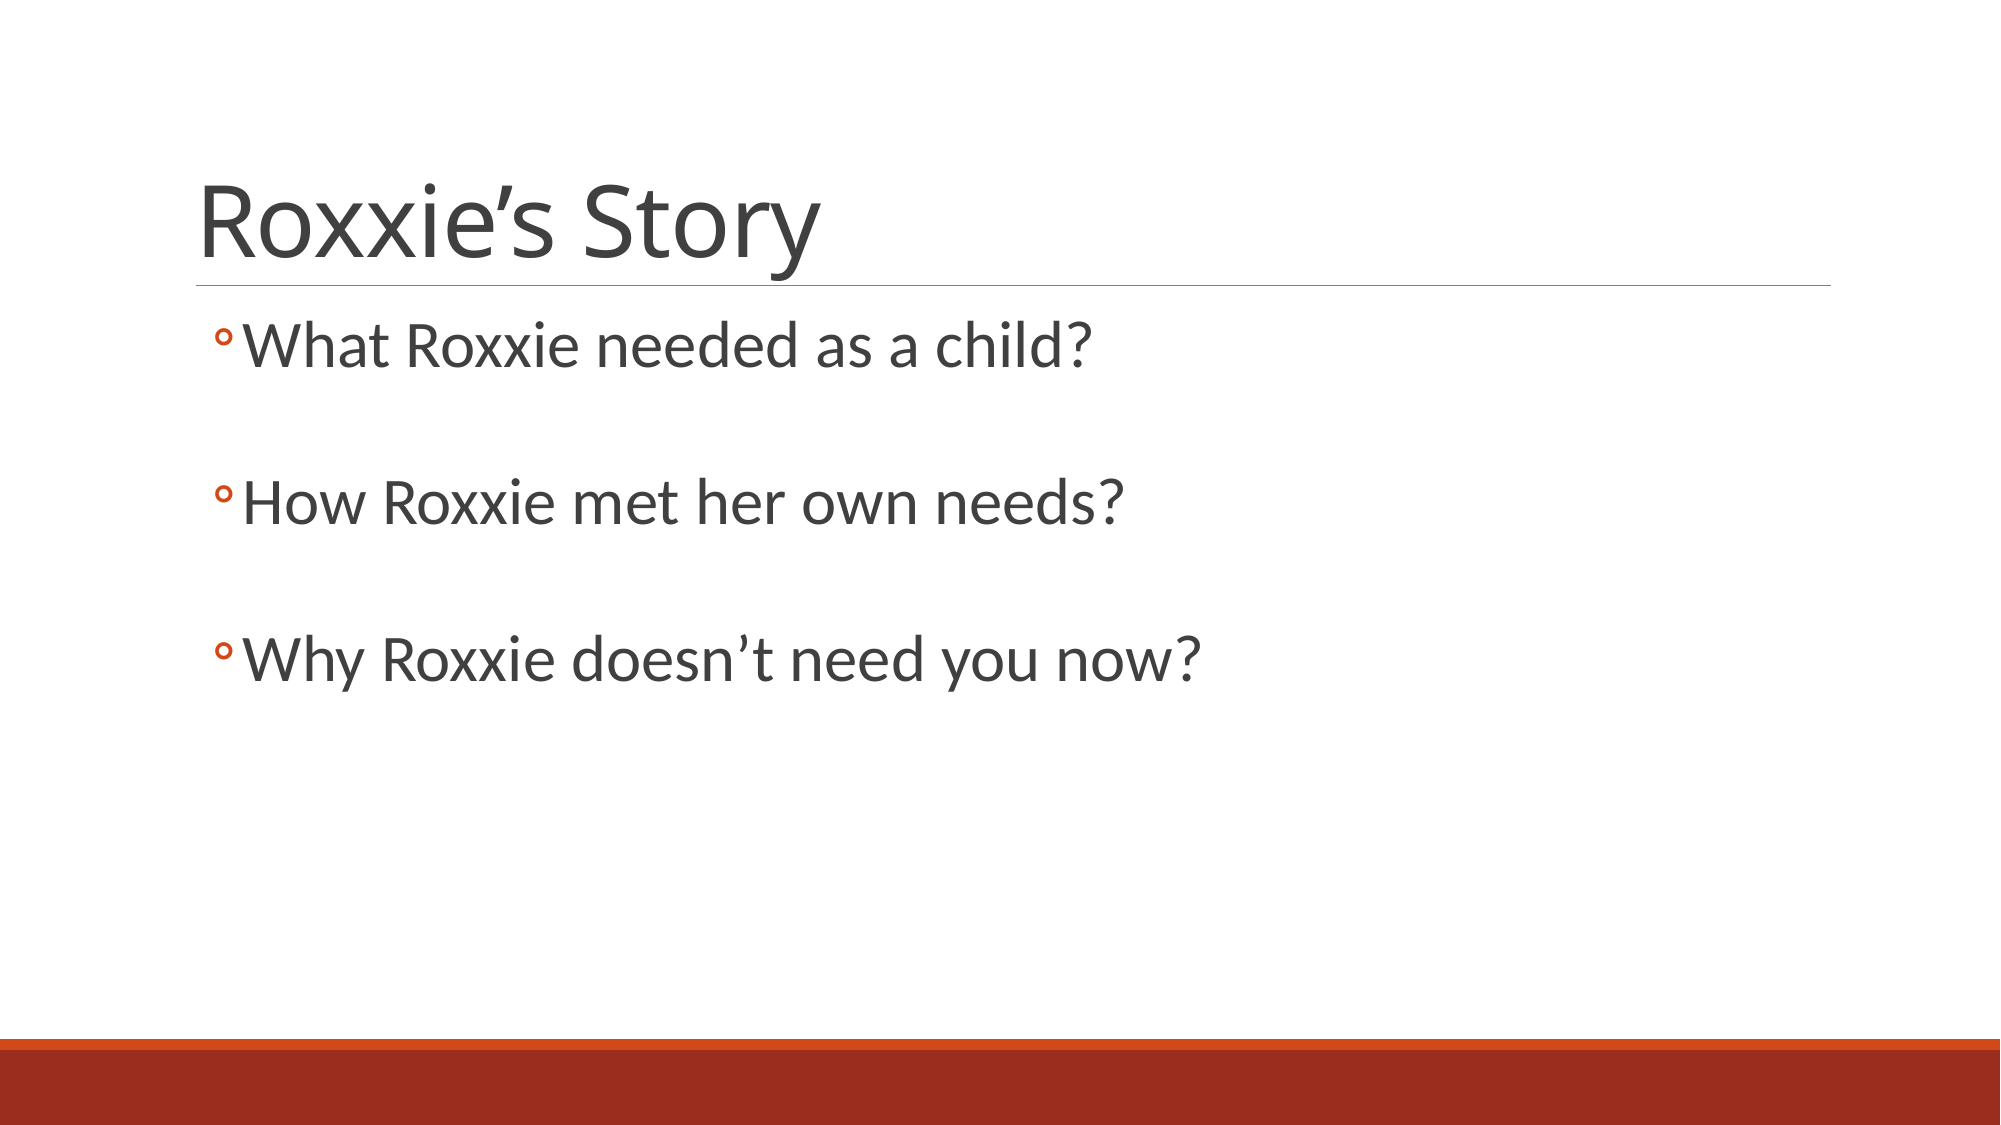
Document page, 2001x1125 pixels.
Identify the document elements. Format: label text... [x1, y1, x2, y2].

title Roxxie’s Story [180, 47, 1830, 285]
list What Roxxie needed as a child? How Roxxie met her own needs? Why Roxxie doesn’t need you now? [180, 302, 1830, 963]
